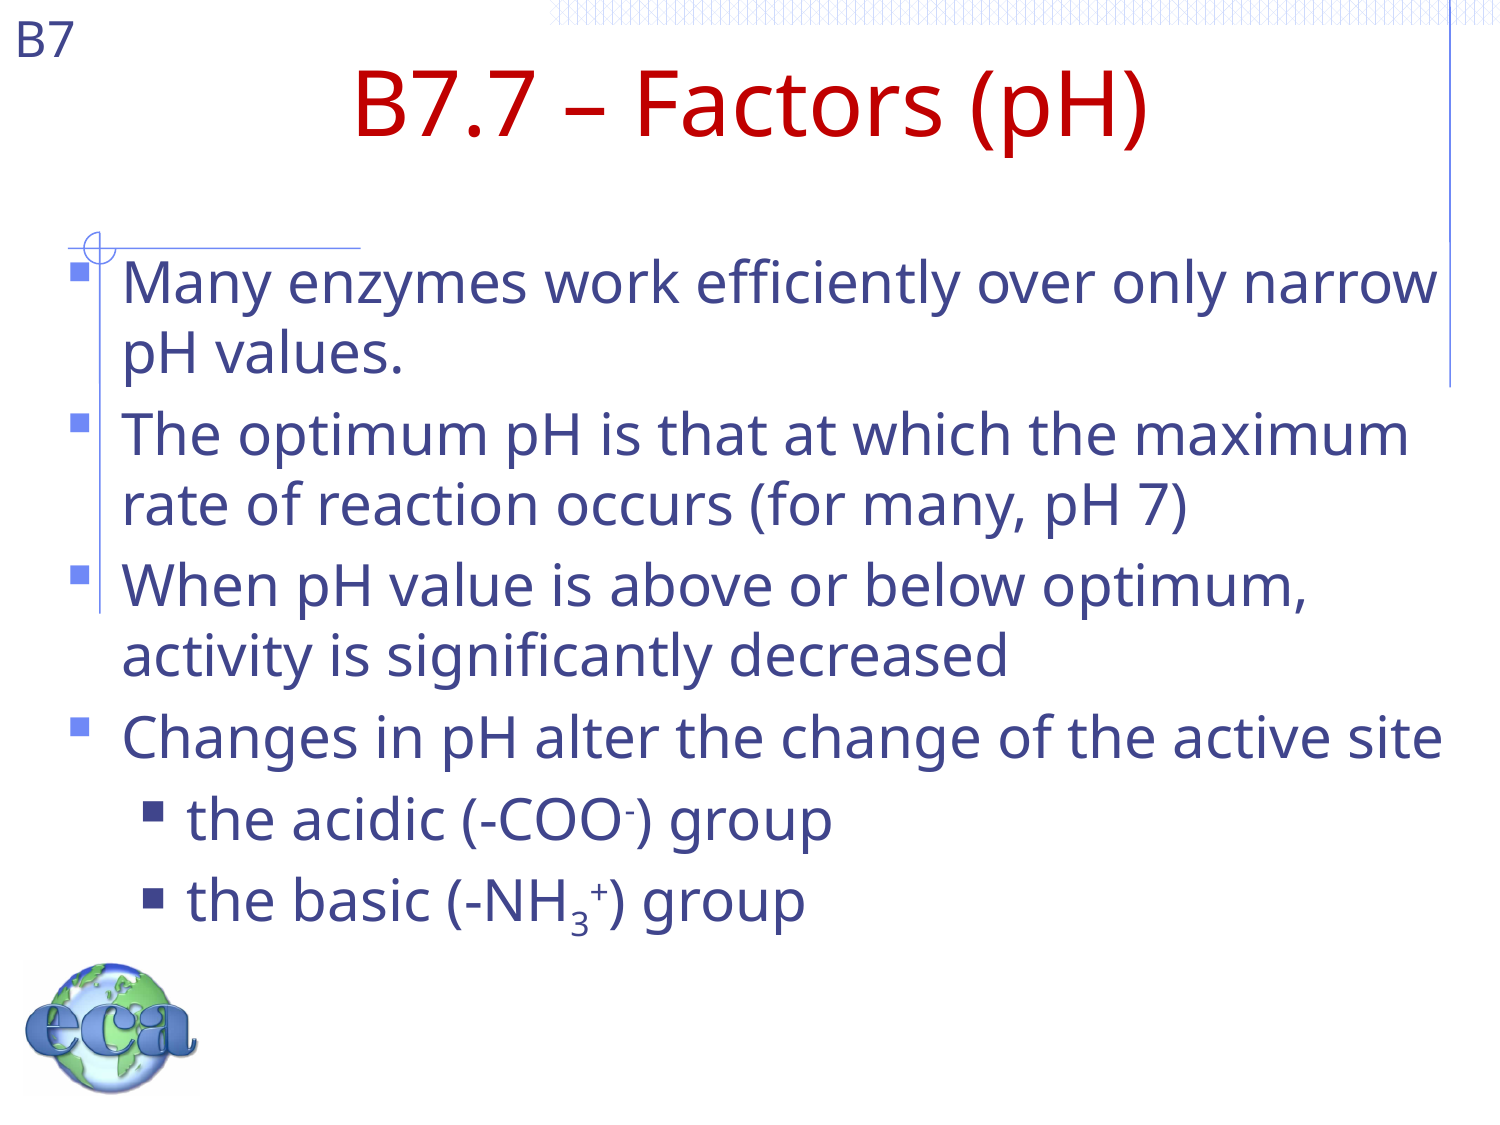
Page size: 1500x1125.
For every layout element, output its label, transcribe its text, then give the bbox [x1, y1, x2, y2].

picture [23, 960, 200, 1096]
title B7.7 – Factors (pH) [37, 24, 1463, 163]
list Many enzymes work efficiently over only narrow pH values. The optimum pH is that at which the maximum rate of reaction occurs (for many, pH 7) When pH value is above or below optimum, activity is significantly decreased Changes in pH alter the change of the active site the acidic (-COO-) group the basic (-NH3+) group [49, 237, 1463, 976]
